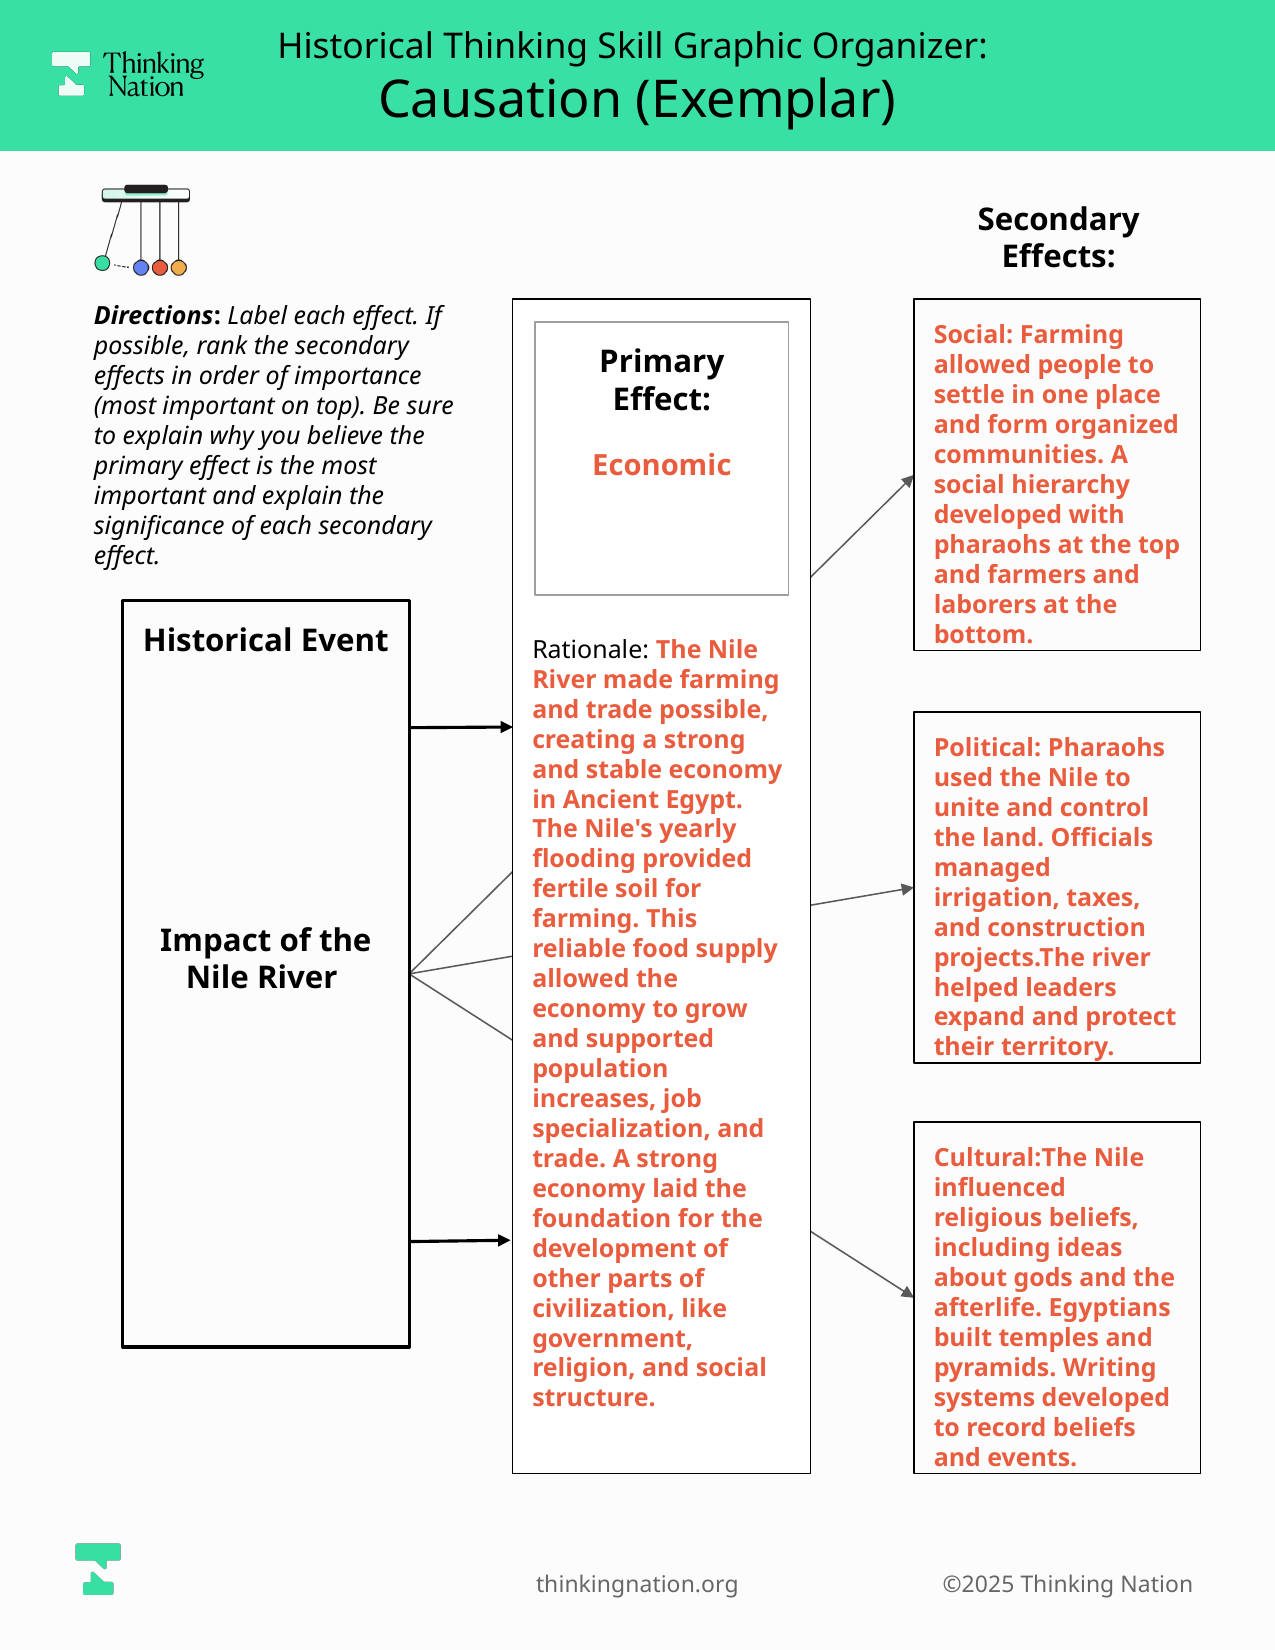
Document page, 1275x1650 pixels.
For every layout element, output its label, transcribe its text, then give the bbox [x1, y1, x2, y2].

text_box ©2025 Thinking Nation [907, 1553, 1210, 1605]
picture [74, 162, 210, 298]
picture [62, 1533, 134, 1605]
text_box thinkingnation.org [486, 1553, 789, 1605]
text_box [408, 981, 915, 1298]
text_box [408, 474, 915, 887]
text_box Historical Event Impact of the Nile River [122, 600, 410, 1348]
text_box Historical Thinking Skill Graphic Organizer: Causation (Exemplar) [0, 0, 1275, 151]
text_box Rationale: The Nile River made farming and trade possible, creating a strong and stable economy in Ancient Egypt. The Nile's yearly flooding provided fertile soil for farming. This reliable food supply allowed the economy to grow and supported population increases, job specialization, and trade. A strong economy laid the foundation for the development of other parts of civilization, like government, religion, and social structure. [512, 298, 811, 473]
picture [35, 37, 210, 110]
text_box Political: Pharaohs used the Nile to unite and control the land. Officials managed irrigation, taxes, and construction projects.The river helped leaders expand and protect their territory. [918, 711, 1201, 1064]
text_box Rationale: The Nile River made farming and trade possible, creating a strong and stable economy in Ancient Egypt. The Nile's yearly flooding provided fertile soil for farming. This reliable food supply allowed the economy to grow and supported population increases, job specialization, and trade. A strong economy laid the foundation for the development of other parts of civilization, like government, religion, and social structure. [512, 1306, 811, 1474]
text_box Social: Farming allowed people to settle in one place and form organized communities. A social hierarchy developed with pharaohs at the top and farmers and laborers at the bottom. [914, 299, 1201, 651]
text_box Cultural:The Nile influenced religious beliefs, including ideas about gods and the afterlife. Egyptians built temples and pyramids. Writing systems developed to record beliefs and events. [914, 1122, 1201, 1474]
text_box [408, 887, 915, 975]
text_box Primary Effect: Economic [535, 321, 789, 473]
text_box Directions: Label each effect. If possible, rank the secondary effects in order of importance (most important on top). Be sure to explain why you believe the primary effect is the most important and explain the significance of each secondary effect. [74, 297, 494, 572]
text_box Secondary Effects: [937, 179, 1180, 284]
